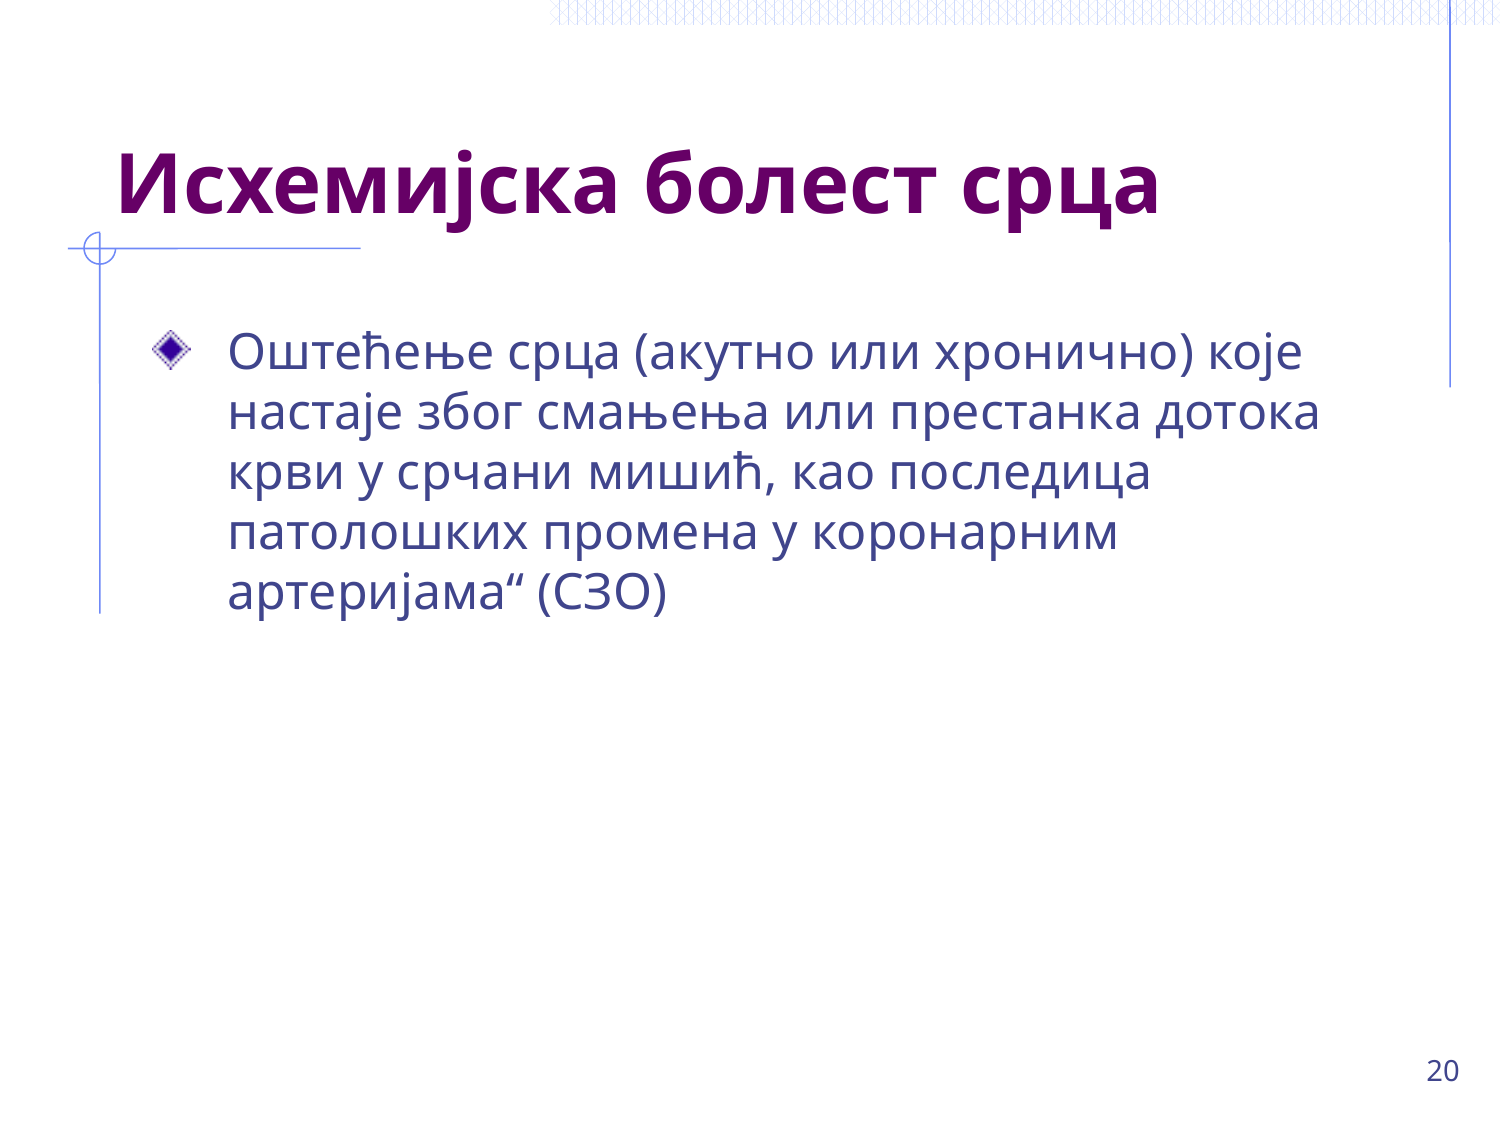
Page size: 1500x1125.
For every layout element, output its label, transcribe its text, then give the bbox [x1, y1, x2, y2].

slide_number 20 [1162, 1025, 1475, 1100]
title Исхемијска болест срца [99, 49, 1376, 238]
list Оштећење срца (акутно или хронично) које настаје због смањења или престанка дотока крви у срчани мишић, као последица патолошких промена у коронарним артеријама“ (СЗО) [137, 312, 1413, 988]
picture [152, 330, 191, 370]
